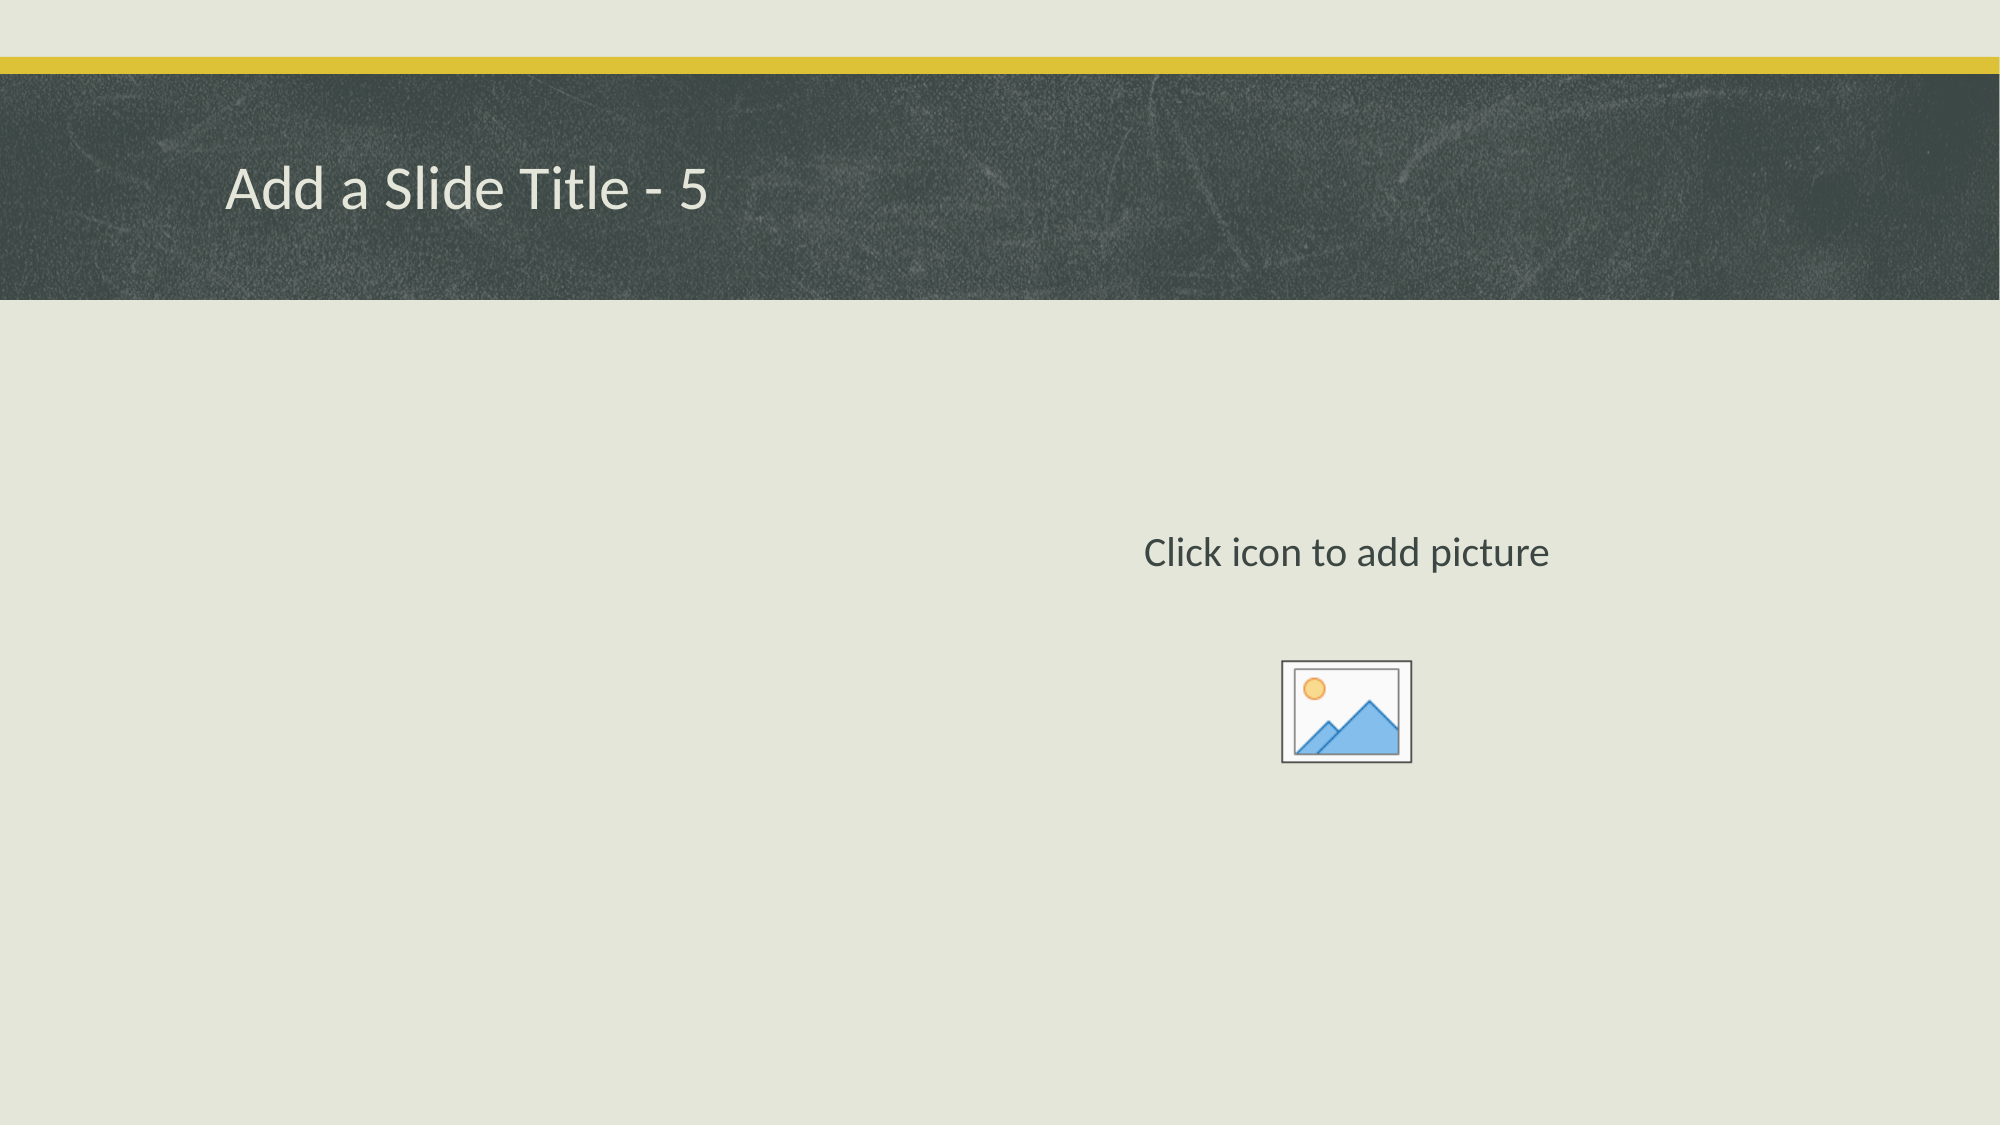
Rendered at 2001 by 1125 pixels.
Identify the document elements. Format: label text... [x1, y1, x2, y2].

title Add a Slide Title - 5 [210, 76, 1790, 300]
picture [0, 74, 2000, 1125]
